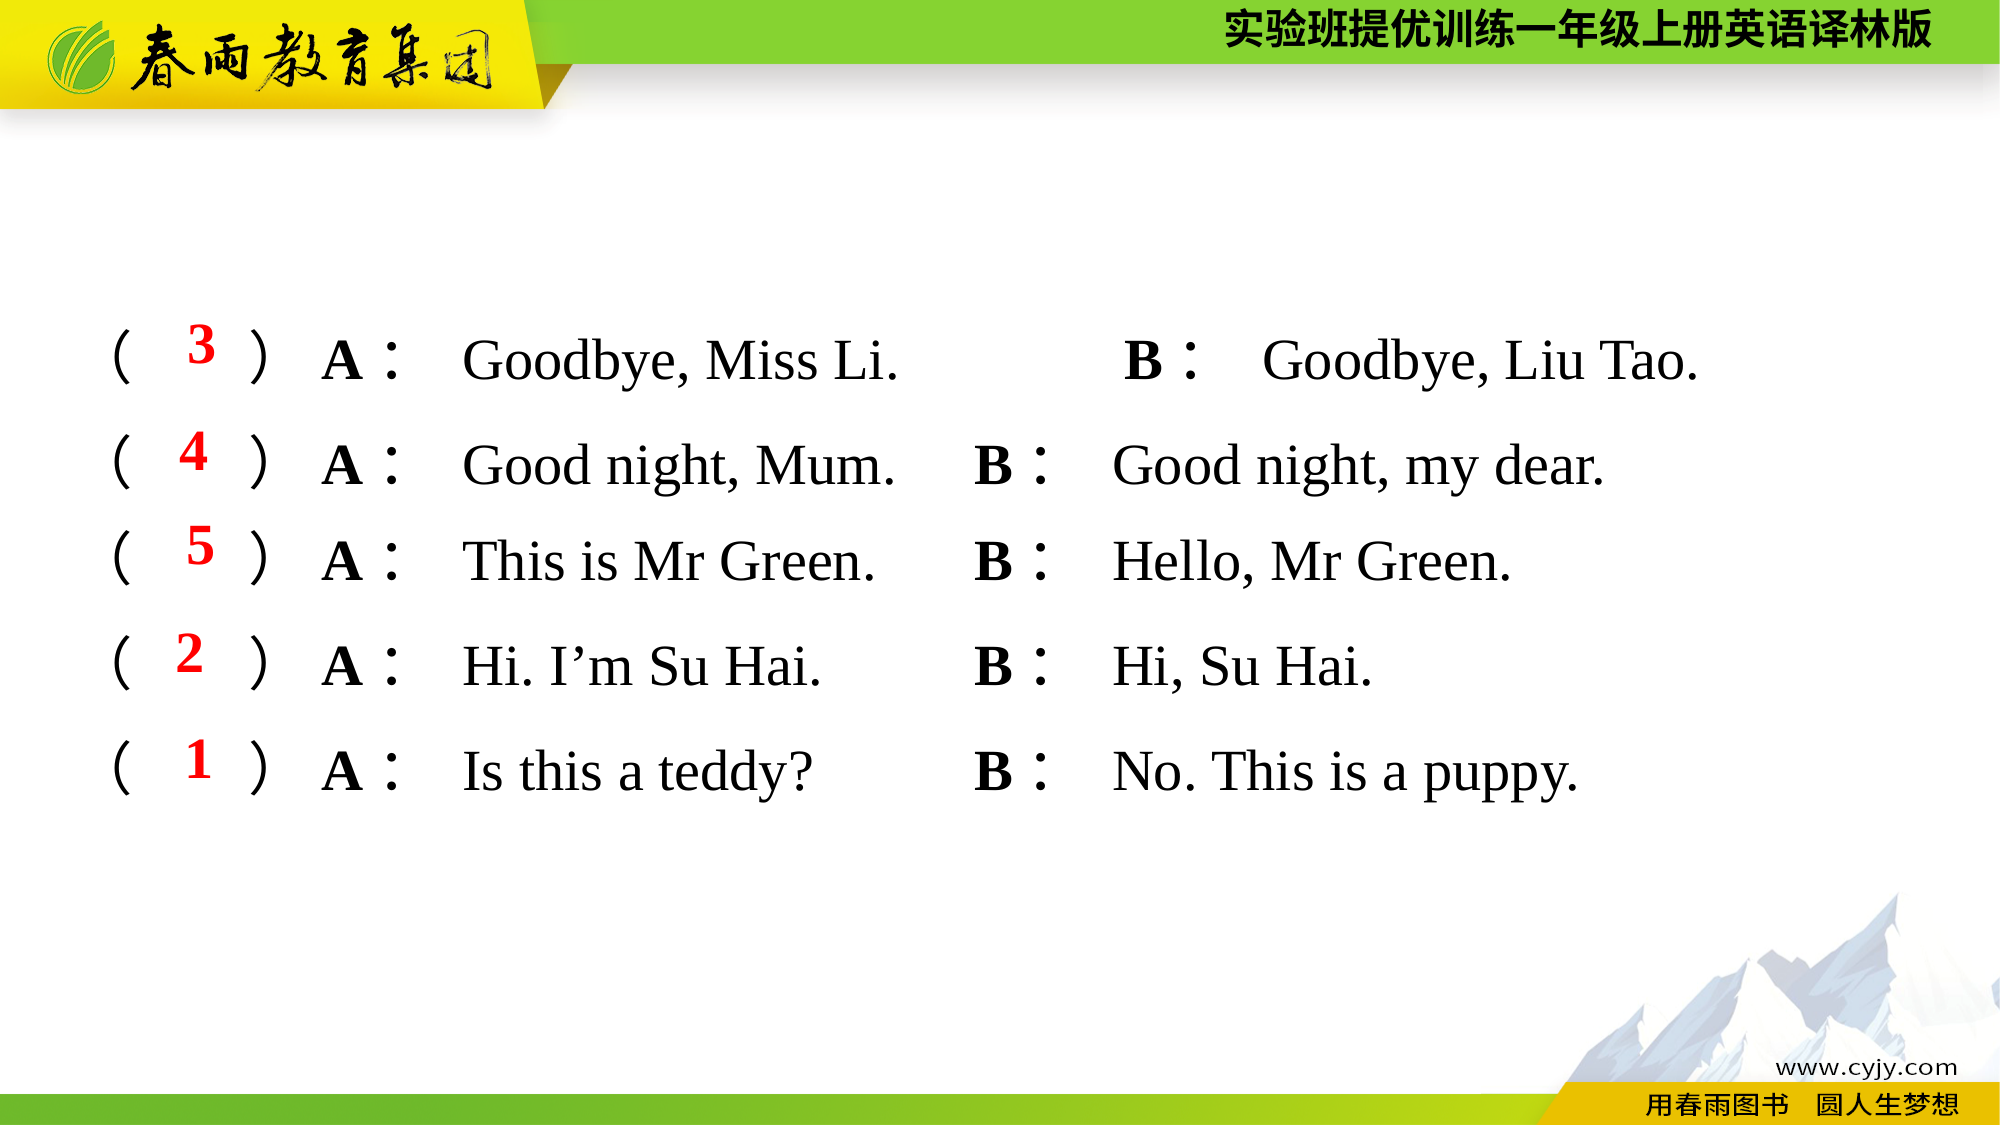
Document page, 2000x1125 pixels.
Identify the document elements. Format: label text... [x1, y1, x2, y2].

text_box 4 [164, 404, 224, 489]
text_box 2 [161, 606, 221, 692]
text_box 5 [171, 498, 231, 584]
picture [0, 0, 2000, 1125]
list （ ）A： Goodbye, Miss Li. B： Goodbye, Liu Tao. （ ）A： Good night, Mum. B： Good night, my dear. [59, 278, 1944, 479]
text_box 1 [170, 712, 230, 798]
text_box 3 [172, 298, 232, 383]
text_box （ ）A： This is Mr Green. B： Hello, Mr Green. （ ）A： Hi. I’m Su Hai. B： Hi, Su Hai. （ ）A： Is this a teddy? B： No. This is a puppy. [59, 479, 1944, 810]
